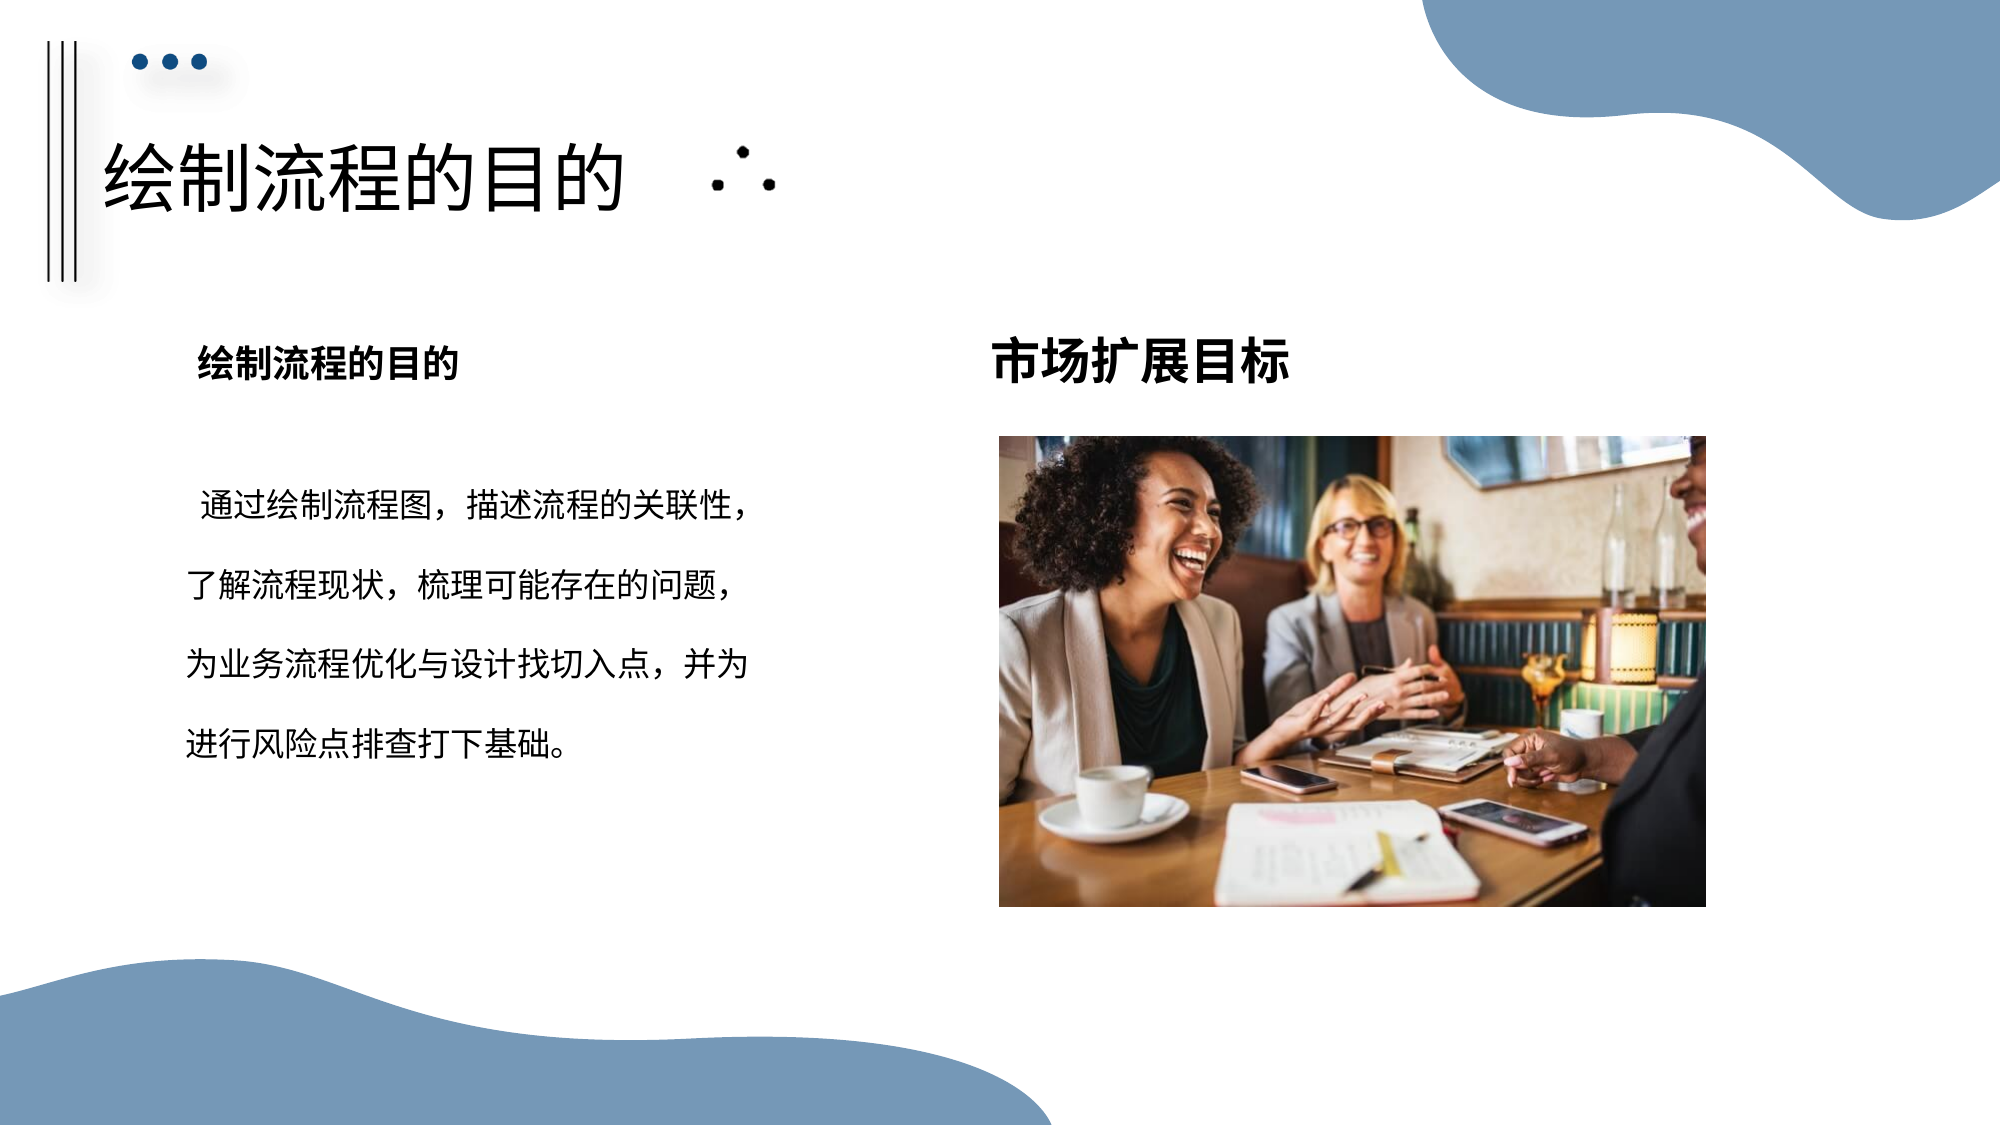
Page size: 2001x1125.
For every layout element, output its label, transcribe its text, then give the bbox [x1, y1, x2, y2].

text_box 市场扩展目标 [902, 309, 1306, 397]
text_box [0, 958, 1053, 1125]
text_box 绘制流程的目的 [183, 310, 476, 392]
text_box [1421, 0, 2000, 222]
picture [999, 436, 1706, 907]
text_box 通过绘制流程图，描述流程的关联性，了解流程现状，梳理可能存在的问题，为业务流程优化与设计找切入点，并为进行风险点排查打下基础。 [169, 436, 784, 771]
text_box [28, 11, 1075, 310]
